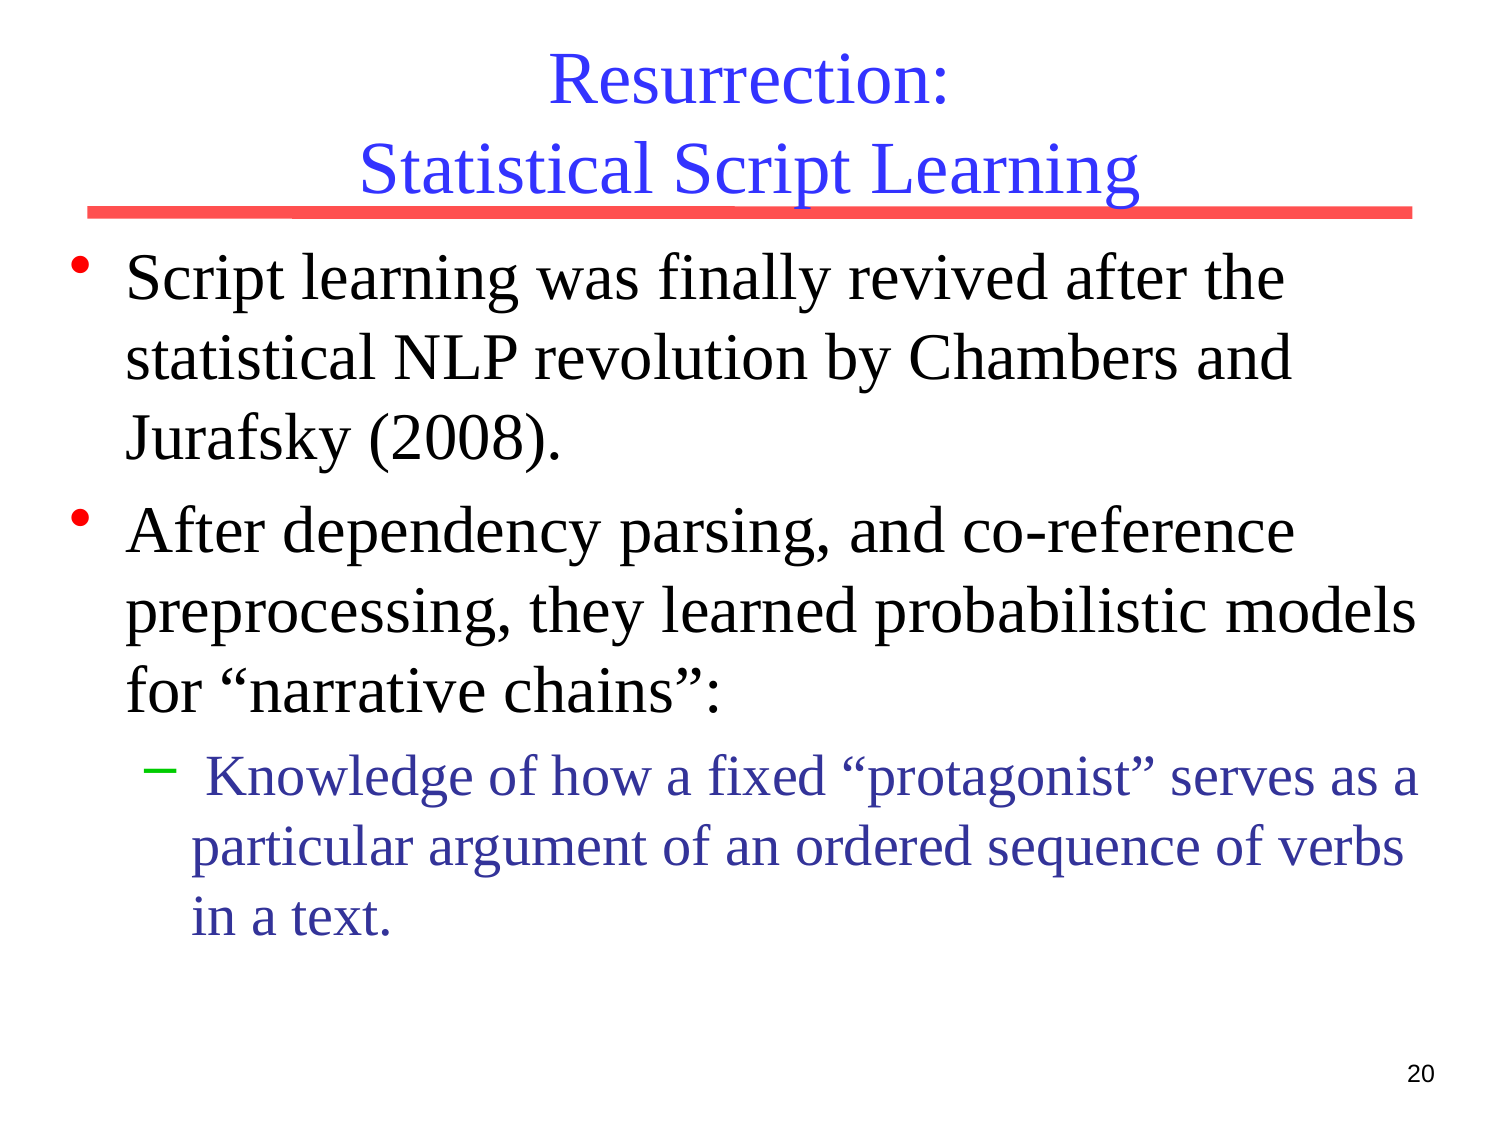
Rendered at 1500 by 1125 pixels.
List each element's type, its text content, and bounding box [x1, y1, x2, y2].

list Script learning was finally revived after the statistical NLP revolution by Chambers and Jurafsky (2008). After dependency parsing, and co-reference preprocessing, they learned probabilistic models for “narrative chains”: Knowledge of how a fixed “protagonist” serves as a particular argument of an ordered sequence of verbs in a text. [53, 224, 1475, 995]
title Resurrection: Statistical Script Learning [112, 37, 1388, 201]
slide_number 20 [1137, 1049, 1451, 1125]
